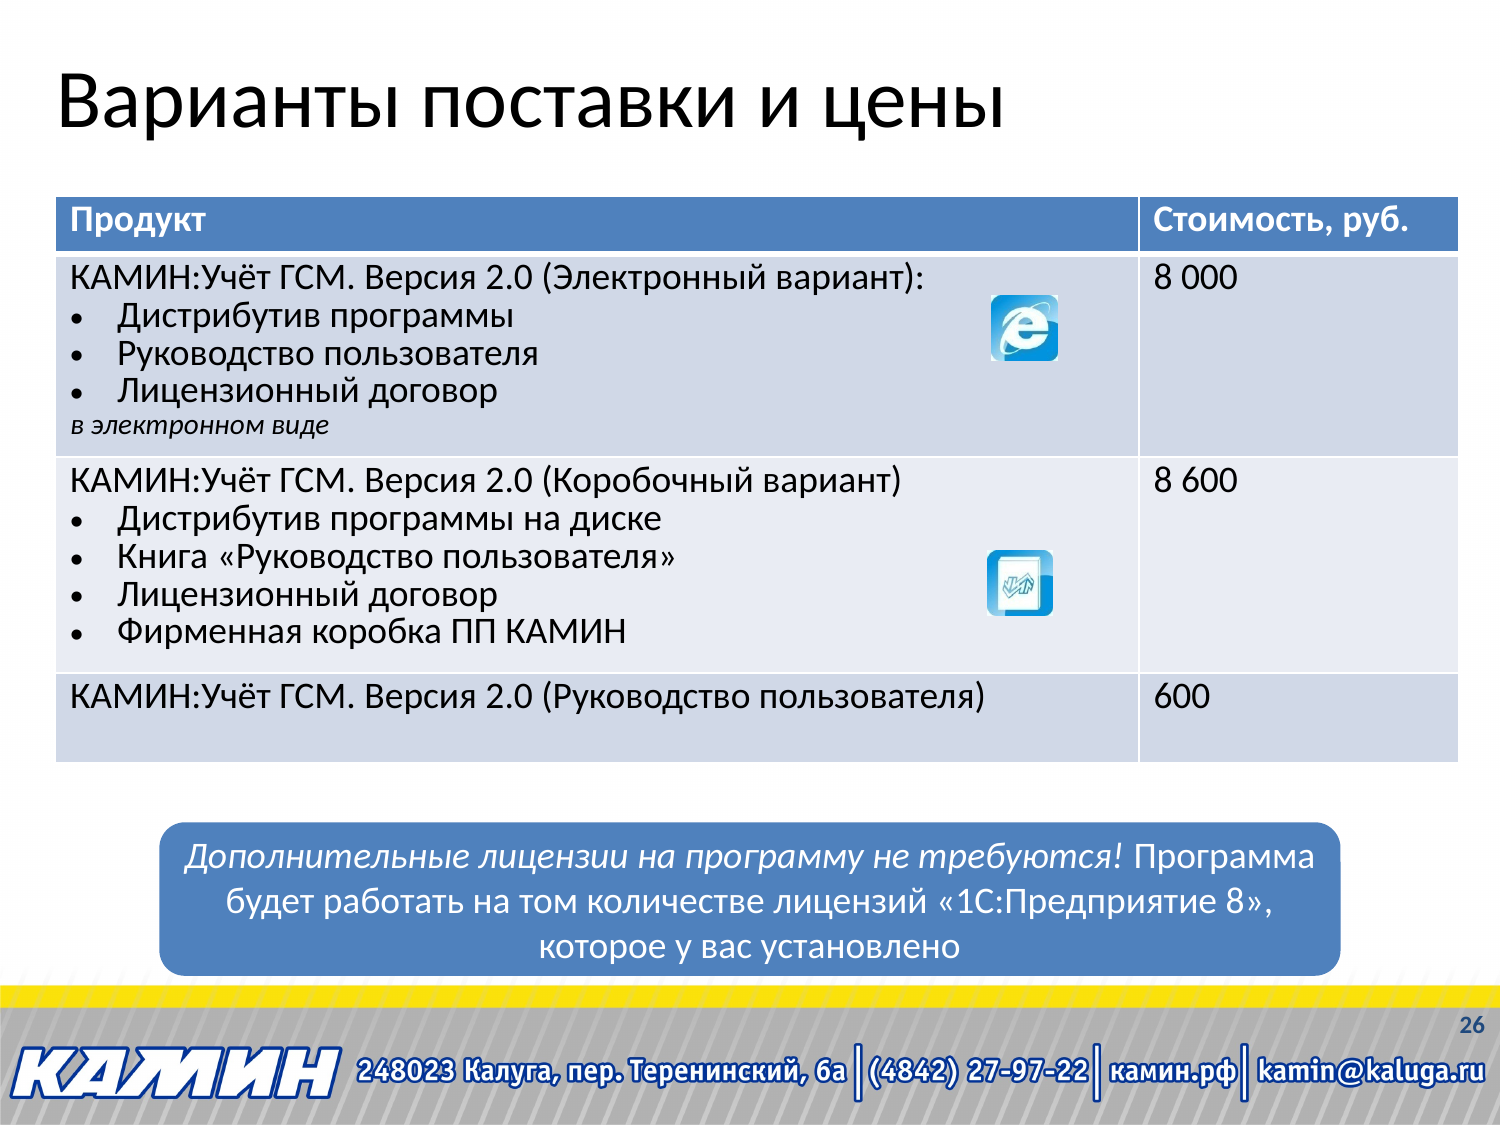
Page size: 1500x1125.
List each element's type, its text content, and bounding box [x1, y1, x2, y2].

table_cell 600 [1140, 674, 1458, 762]
table_cell КАМИН:Учёт ГСМ. Версия 2.0 (Руководство пользователя) [56, 674, 1138, 762]
title Варианты поставки и цены [41, 0, 1392, 188]
picture [0, 0, 1500, 1125]
table_cell КАМИН:Учёт ГСМ. Версия 2.0 (Коробочный вариант) Дистрибутив программы на диске Книга «Руководство пользователя» Лицензионный договор Фирменная коробка ПП КАМИН [56, 458, 1138, 672]
table_header Стоимость, руб. [1140, 197, 1458, 251]
table_header Продукт [56, 197, 1138, 251]
table_cell КАМИН:Учёт ГСМ. Версия 2.0 (Электронный вариант): Дистрибутив программы Руководство пользователя Лицензионный договор в электронном виде [56, 257, 1138, 456]
table_cell 8 600 [1140, 458, 1458, 672]
text_box Дополнительные лицензии на программу не требуются! Программа будет работать на том количестве лицензий «1С:Предприятие 8», которое у вас установлено [157, 820, 1343, 978]
slide_number 26 [1149, 993, 1500, 1054]
table_cell 8 000 [1140, 257, 1458, 456]
